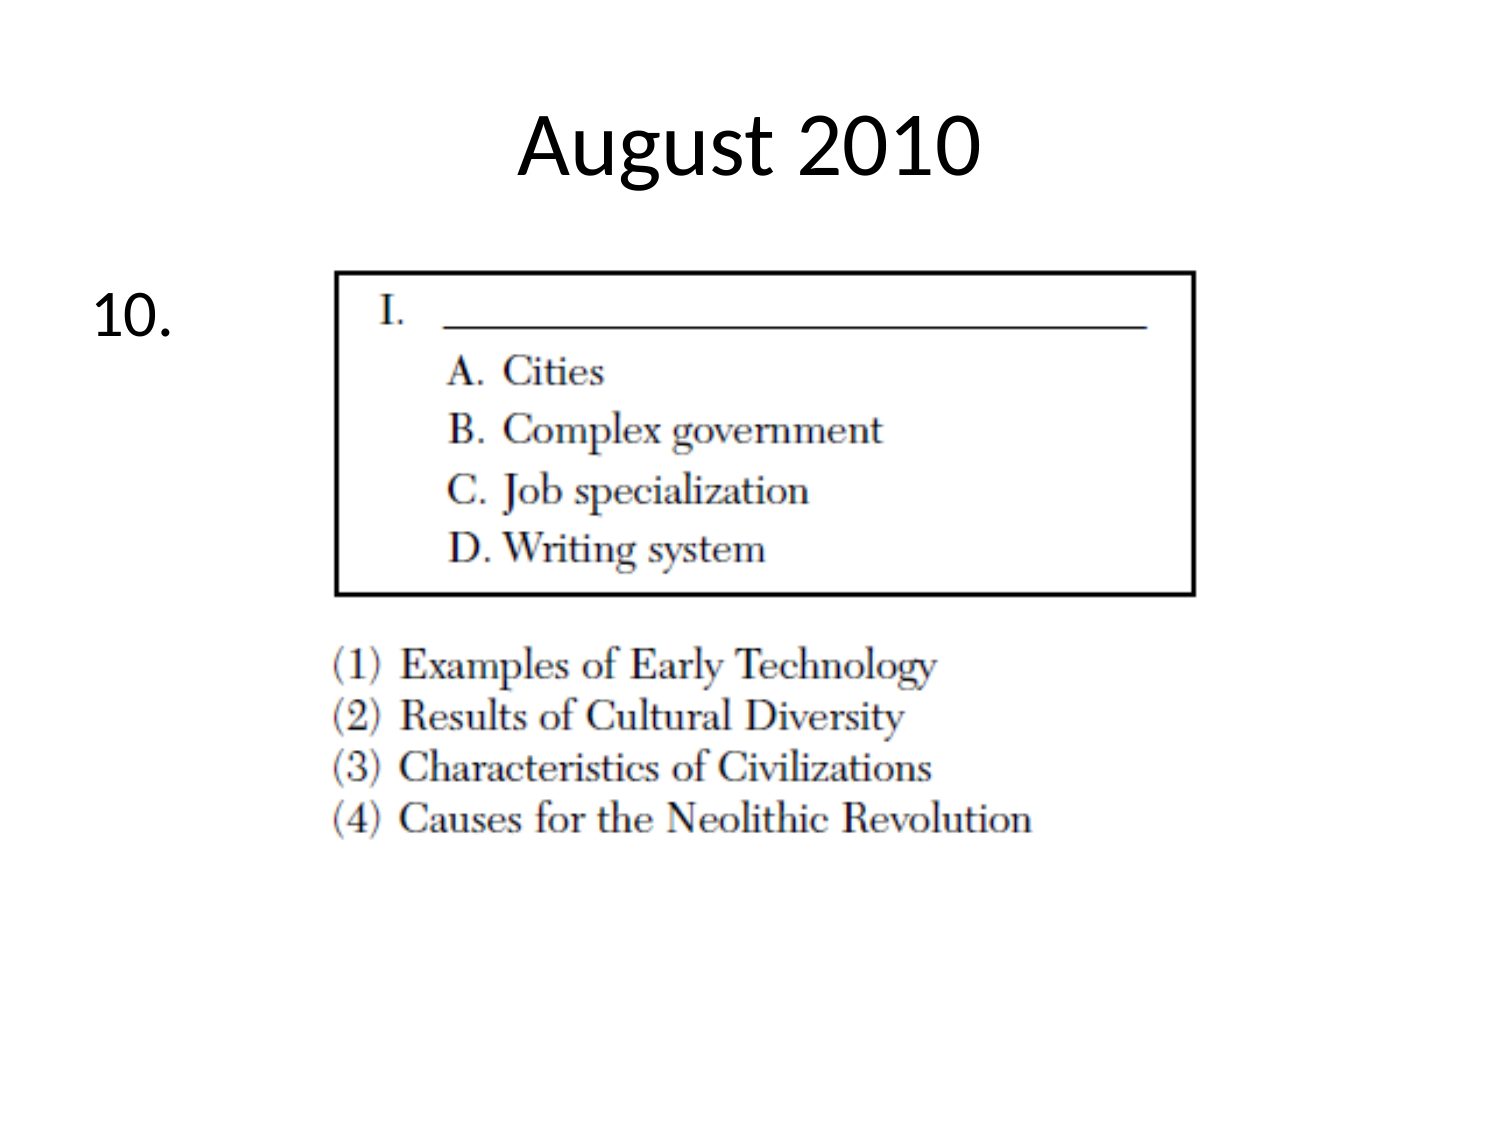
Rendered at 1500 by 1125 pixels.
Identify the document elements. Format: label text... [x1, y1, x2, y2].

title August 2010 [75, 45, 1425, 233]
list 10. [75, 262, 1425, 1005]
picture [299, 262, 1213, 896]
